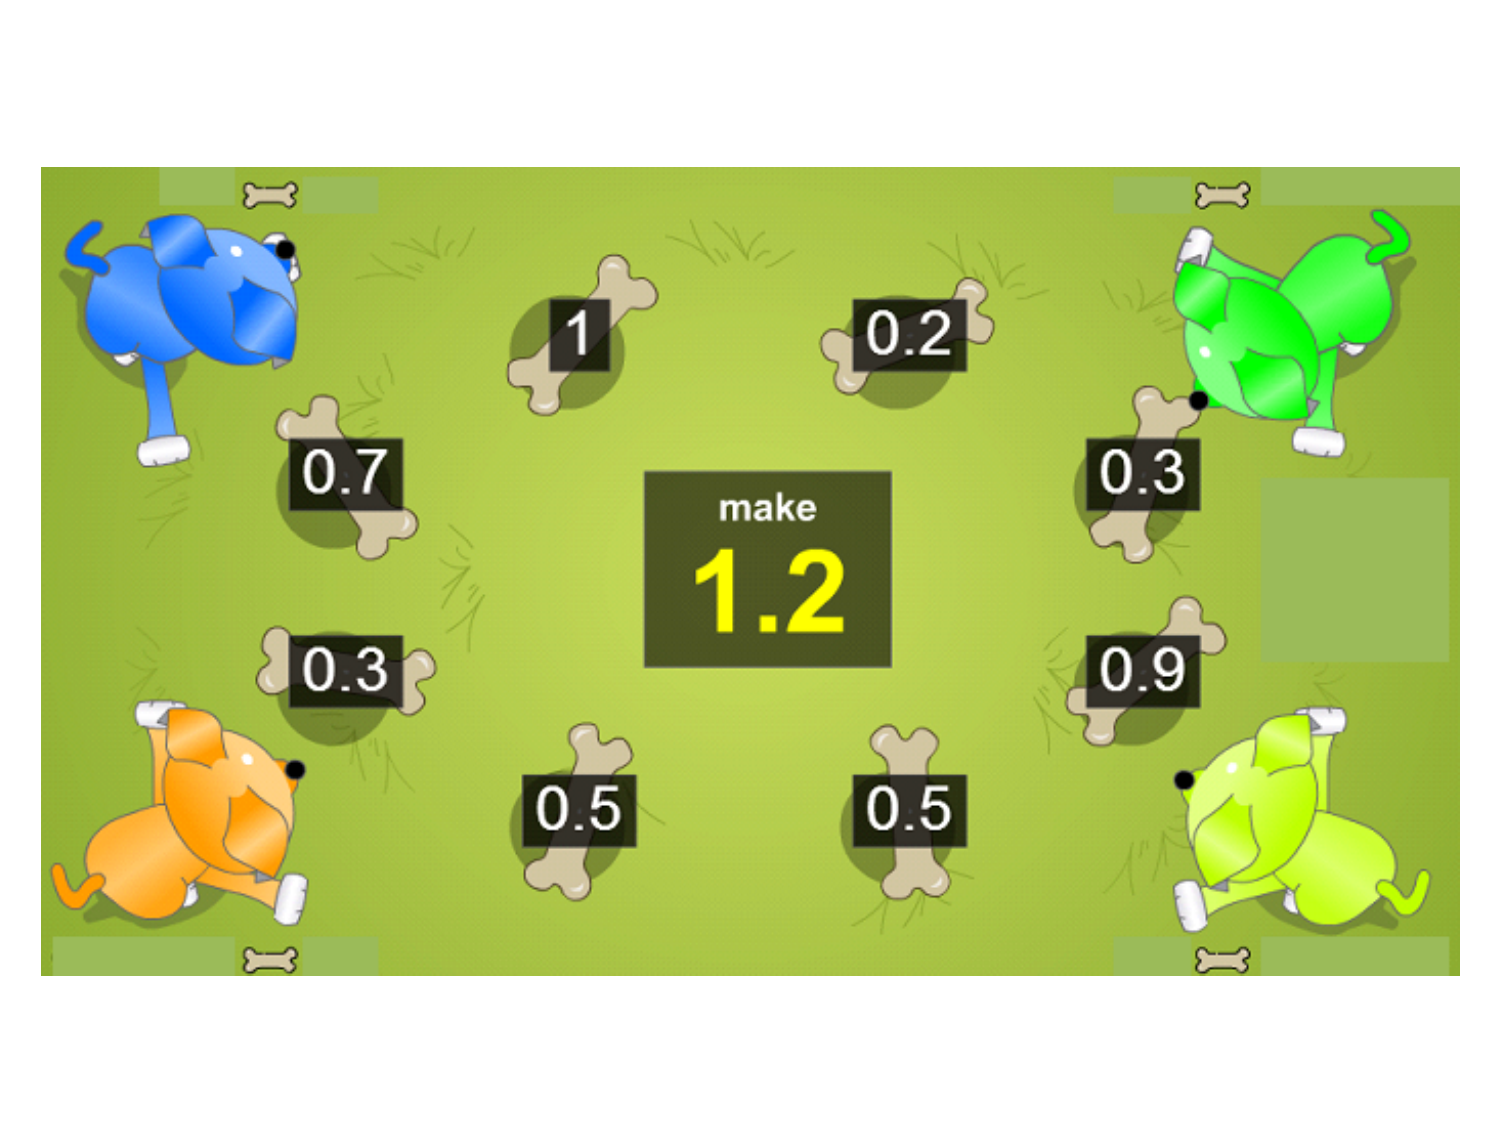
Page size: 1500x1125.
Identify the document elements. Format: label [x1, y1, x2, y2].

picture [40, 167, 1460, 977]
